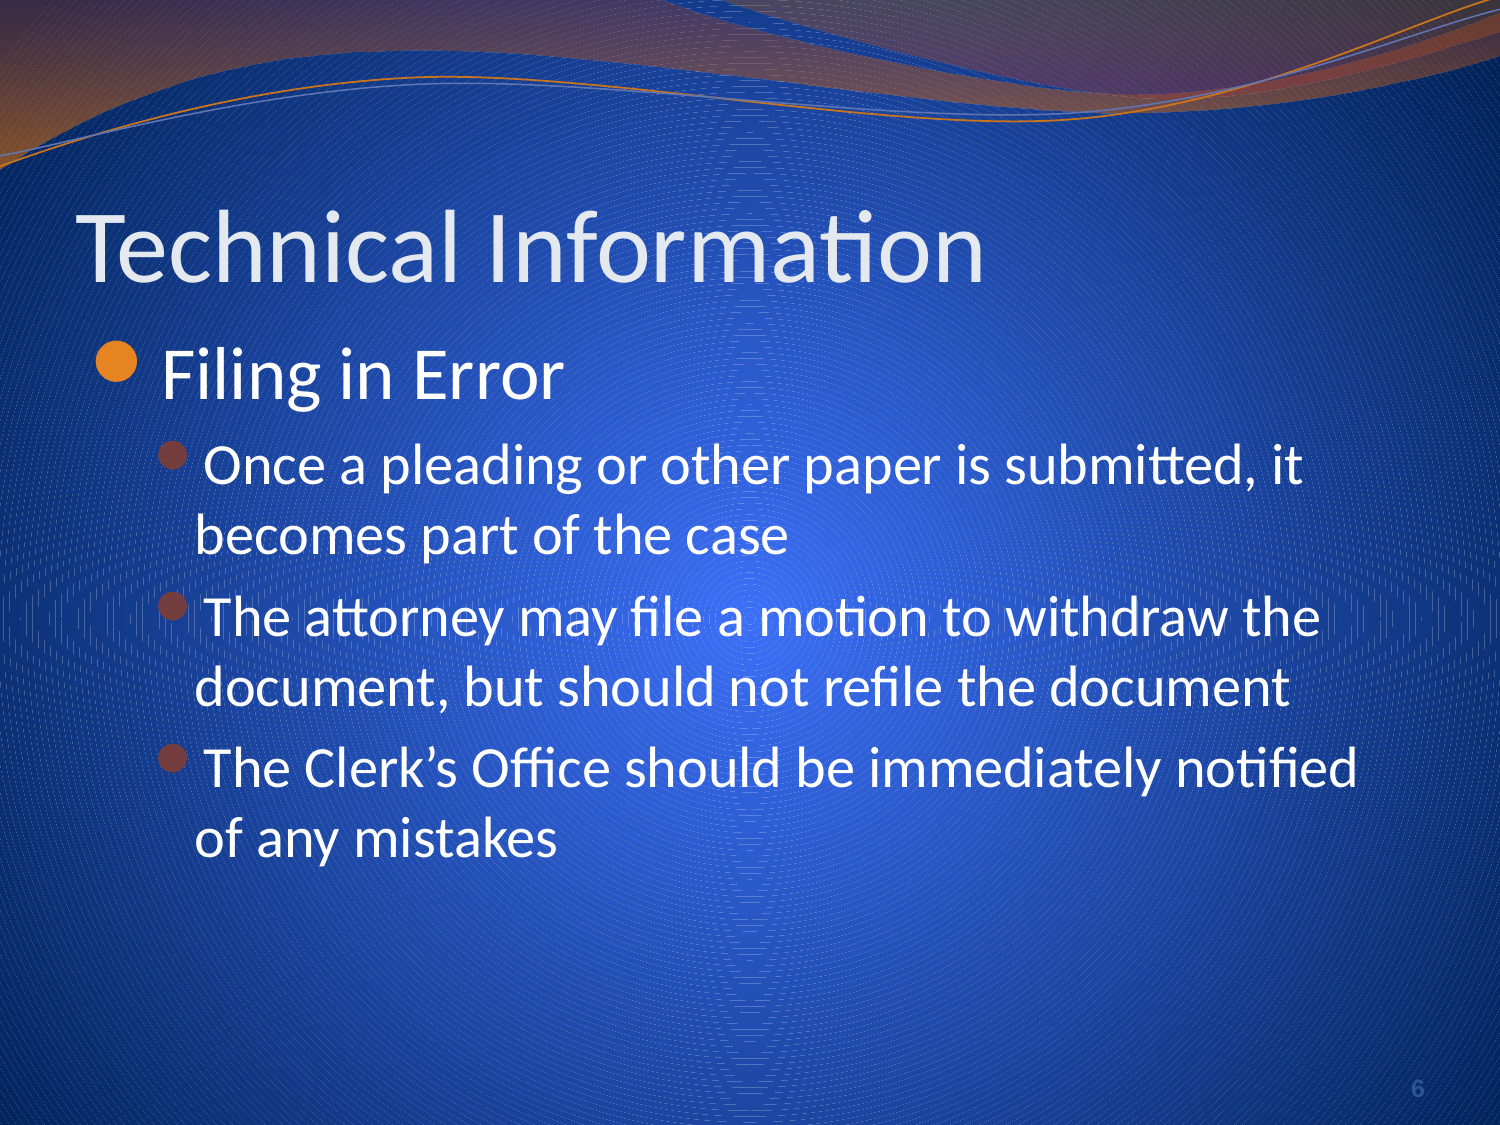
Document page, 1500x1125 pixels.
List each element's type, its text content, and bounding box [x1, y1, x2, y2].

title Technical Information [75, 115, 1425, 303]
slide_number 6 [1299, 1042, 1425, 1103]
list Filing in Error Once a pleading or other paper is submitted, it becomes part of the case The attorney may file a motion to withdraw the document, but should not refile the document The Clerk’s Office should be immediately notified of any mistakes [75, 317, 1425, 1038]
